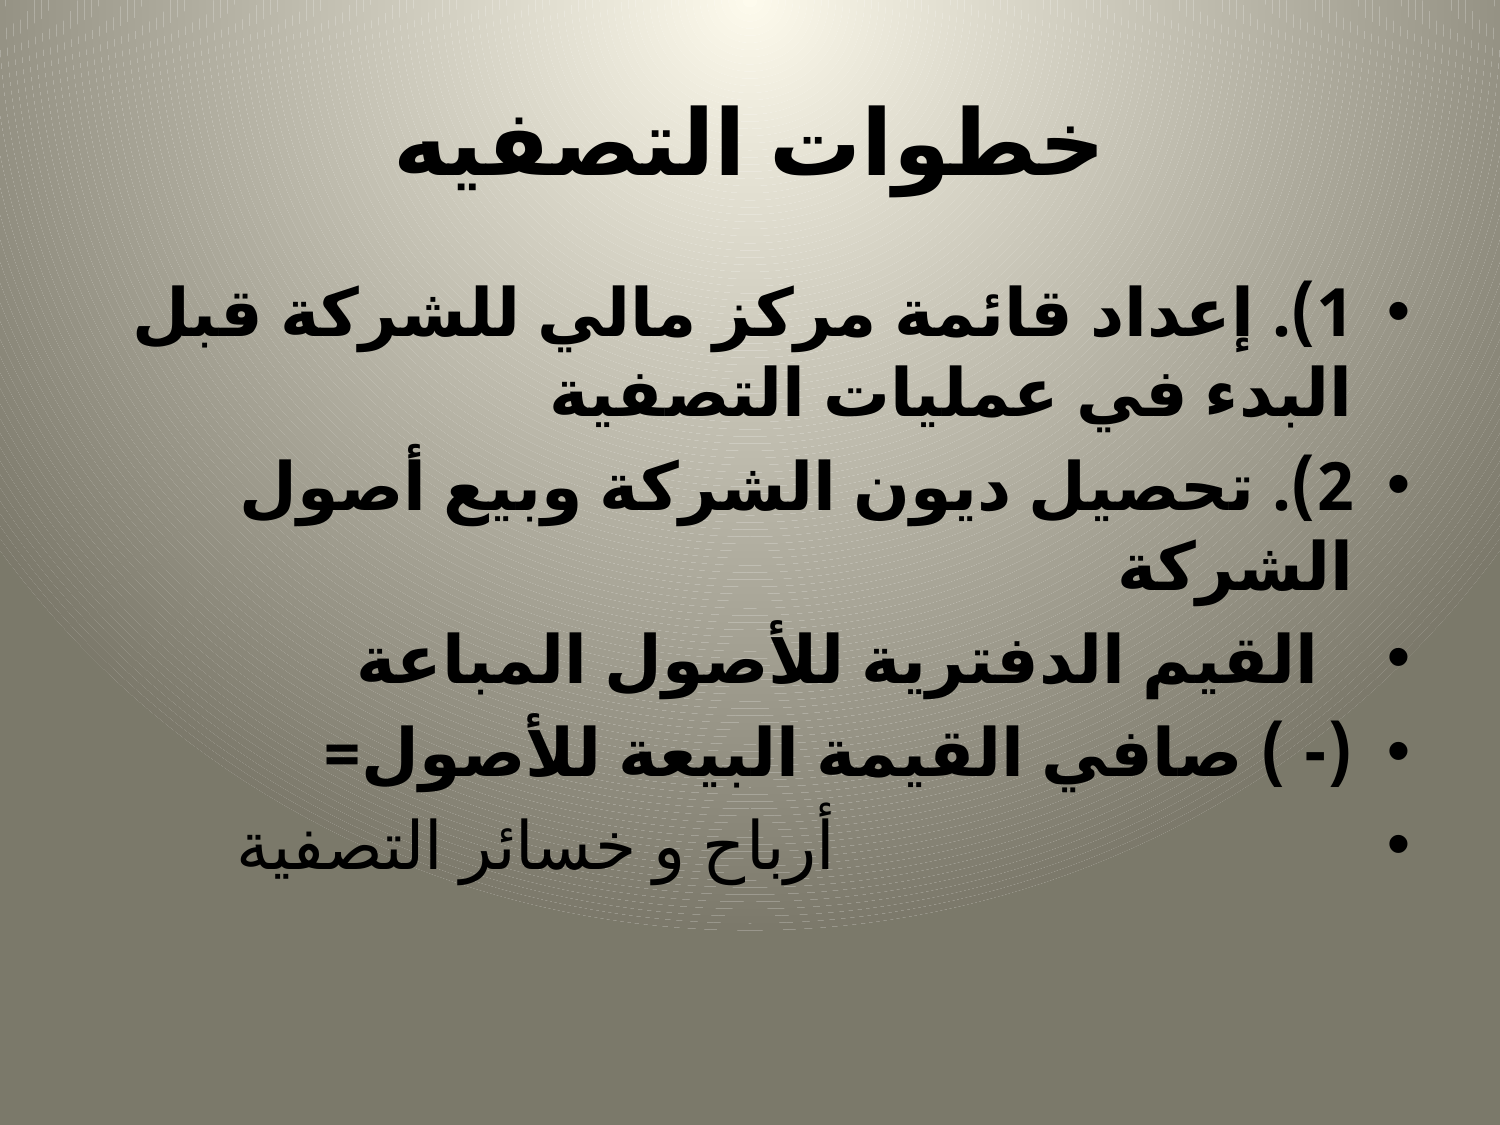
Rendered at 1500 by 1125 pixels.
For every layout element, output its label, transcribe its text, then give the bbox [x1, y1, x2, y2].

list 1). إعداد قائمة مركز مالي للشركة قبل البدء في عمليات التصفية 2). تحصيل ديون الشركة وبيع أصول الشركة القيم الدفترية للأصول المباعة (- ) صافي القيمة البيعة للأصول= أرباح و خسائر التصفية [75, 262, 1425, 1005]
title خطوات التصفيه [75, 45, 1425, 233]
